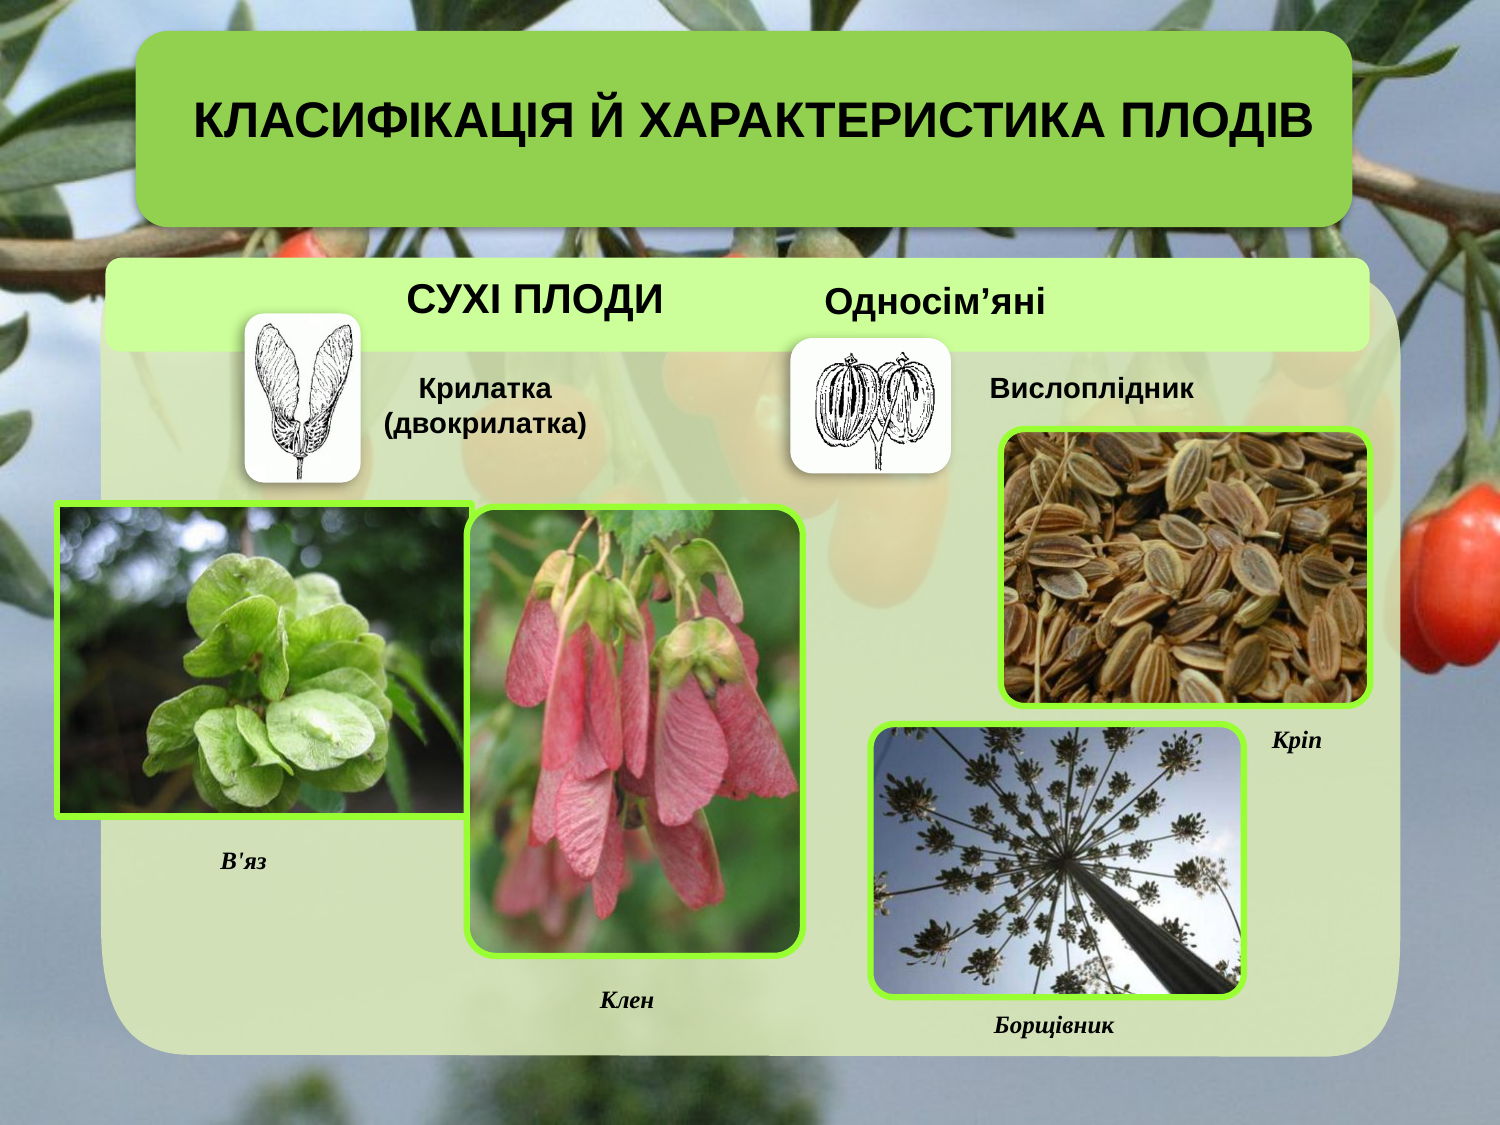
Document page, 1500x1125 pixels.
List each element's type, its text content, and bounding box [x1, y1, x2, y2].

text_box Вислоплідник [974, 361, 1210, 412]
text_box [133, 28, 1355, 230]
text_box Клен [585, 976, 670, 1021]
text_box Борщівник [979, 1006, 1130, 1046]
text_box КЛАСИФІКАЦІЯ Й ХАРАКТЕРИСТИКА ПЛОДІВ [179, 80, 1331, 156]
text_box Односім’яні [809, 269, 1062, 330]
text_box Крилатка (двокрилатка) [367, 361, 632, 447]
text_box СУХІ ПЛОДИ [391, 264, 679, 329]
text_box Кріп [1257, 716, 1338, 761]
picture [0, 0, 1500, 1125]
text_box В'яз [205, 837, 282, 882]
text_box [103, 255, 1372, 354]
text_box [98, 281, 1403, 1059]
